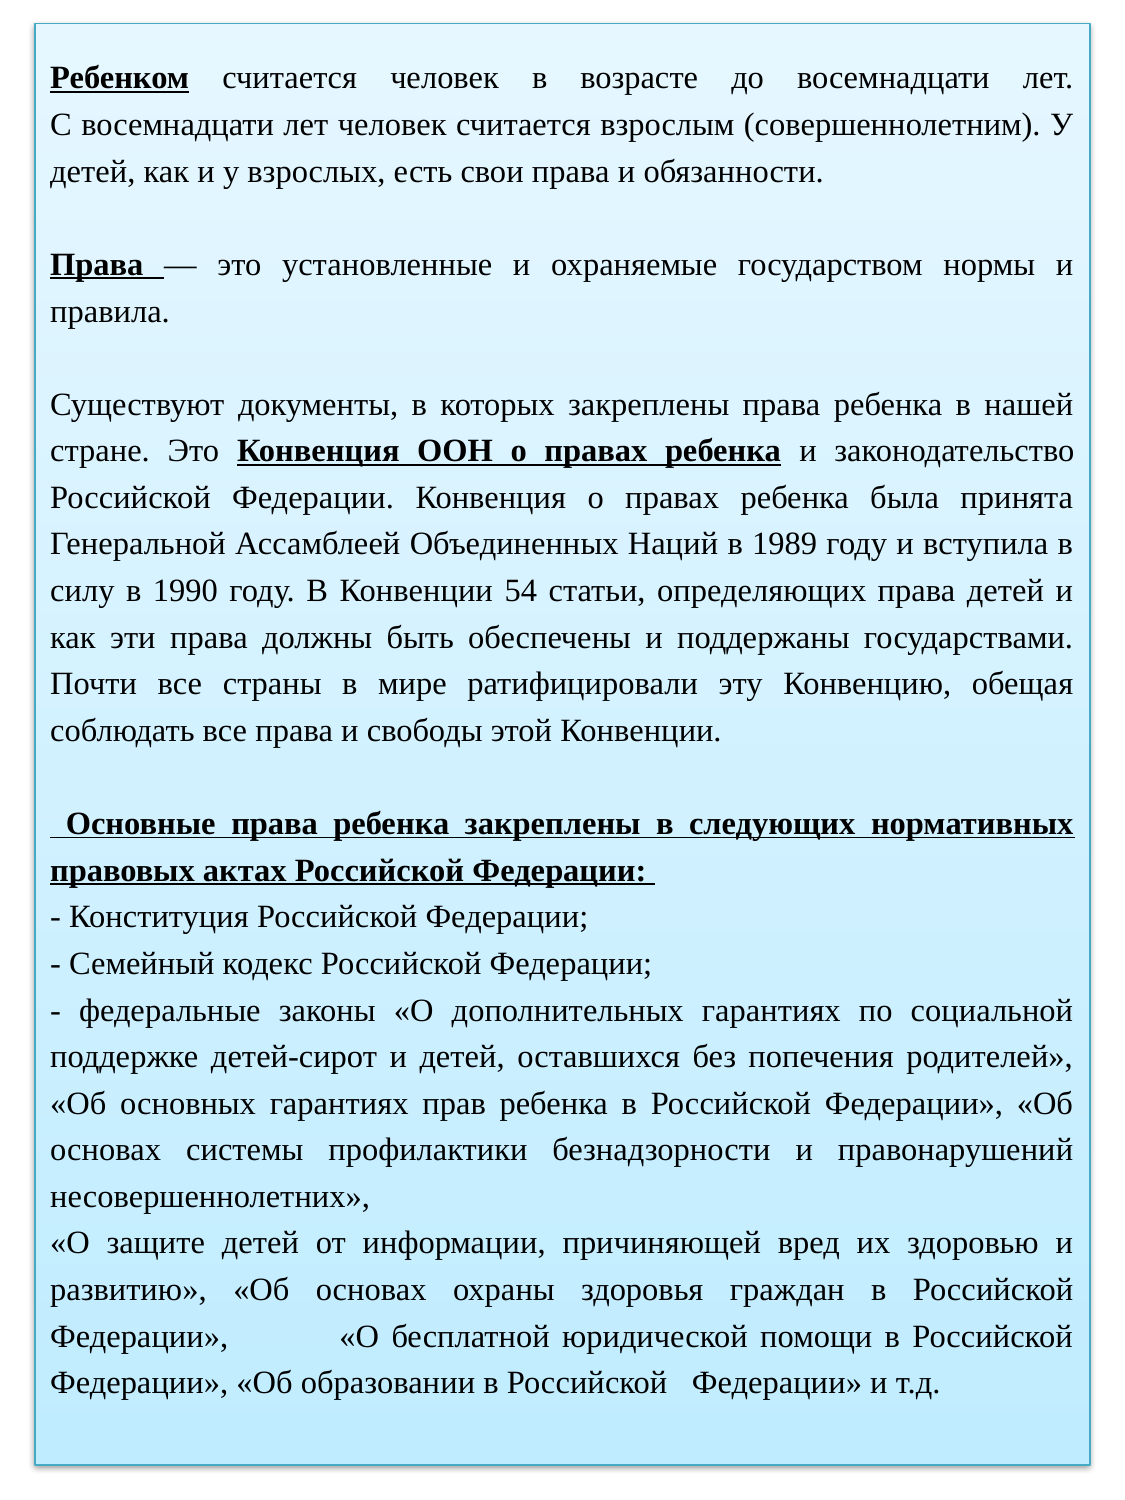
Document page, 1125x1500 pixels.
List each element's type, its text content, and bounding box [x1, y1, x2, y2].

list Ребенком считается человек в возрасте до восемнадцати лет. С восемнадцати лет человек считается взрослым (совершеннолетним). У детей, как и у взрослых, есть свои права и обязанности. Права — это установленные и охраняемые государством нормы и правила. Существуют документы, в которых закреплены права ребенка в нашей стране. Это Конвенция ООН о правах ребенка и законодательство Российской Федерации. Конвенция о правах ребенка была принята Генеральной Ассамблеей Объединенных Наций в 1989 году и вступила в силу в 1990 году. В Конвенции 54 статьи, определяющих права детей и как эти права должны быть обеспечены и поддержаны государствами. Почти все страны в мире ратифицировали эту Конвенцию, обещая соблюдать все права и свободы этой Конвенции. Основные права ребенка закреплены в следующих нормативных правовых актах Российской Федерации: - Конституция Российской Федерации; - Семейный кодекс Российской Федерации; - федеральные законы «О дополнительных гарантиях по социальной поддержке детей-сирот и детей, оставшихся без попечения родителей», «Об основных гарантиях прав ребенка в Российской Федерации», «Об основах системы профилактики безнадзорности и правонарушений несовершеннолетних», «О защите детей от информации, причиняющей вред их здоровью и развитию», «Об основах охраны здоровья граждан в Российской Федерации», «О бесплатной юридической помощи в Российской Федерации», «Об образовании в Российской Федерации» и т.д. [34, 23, 1091, 1466]
